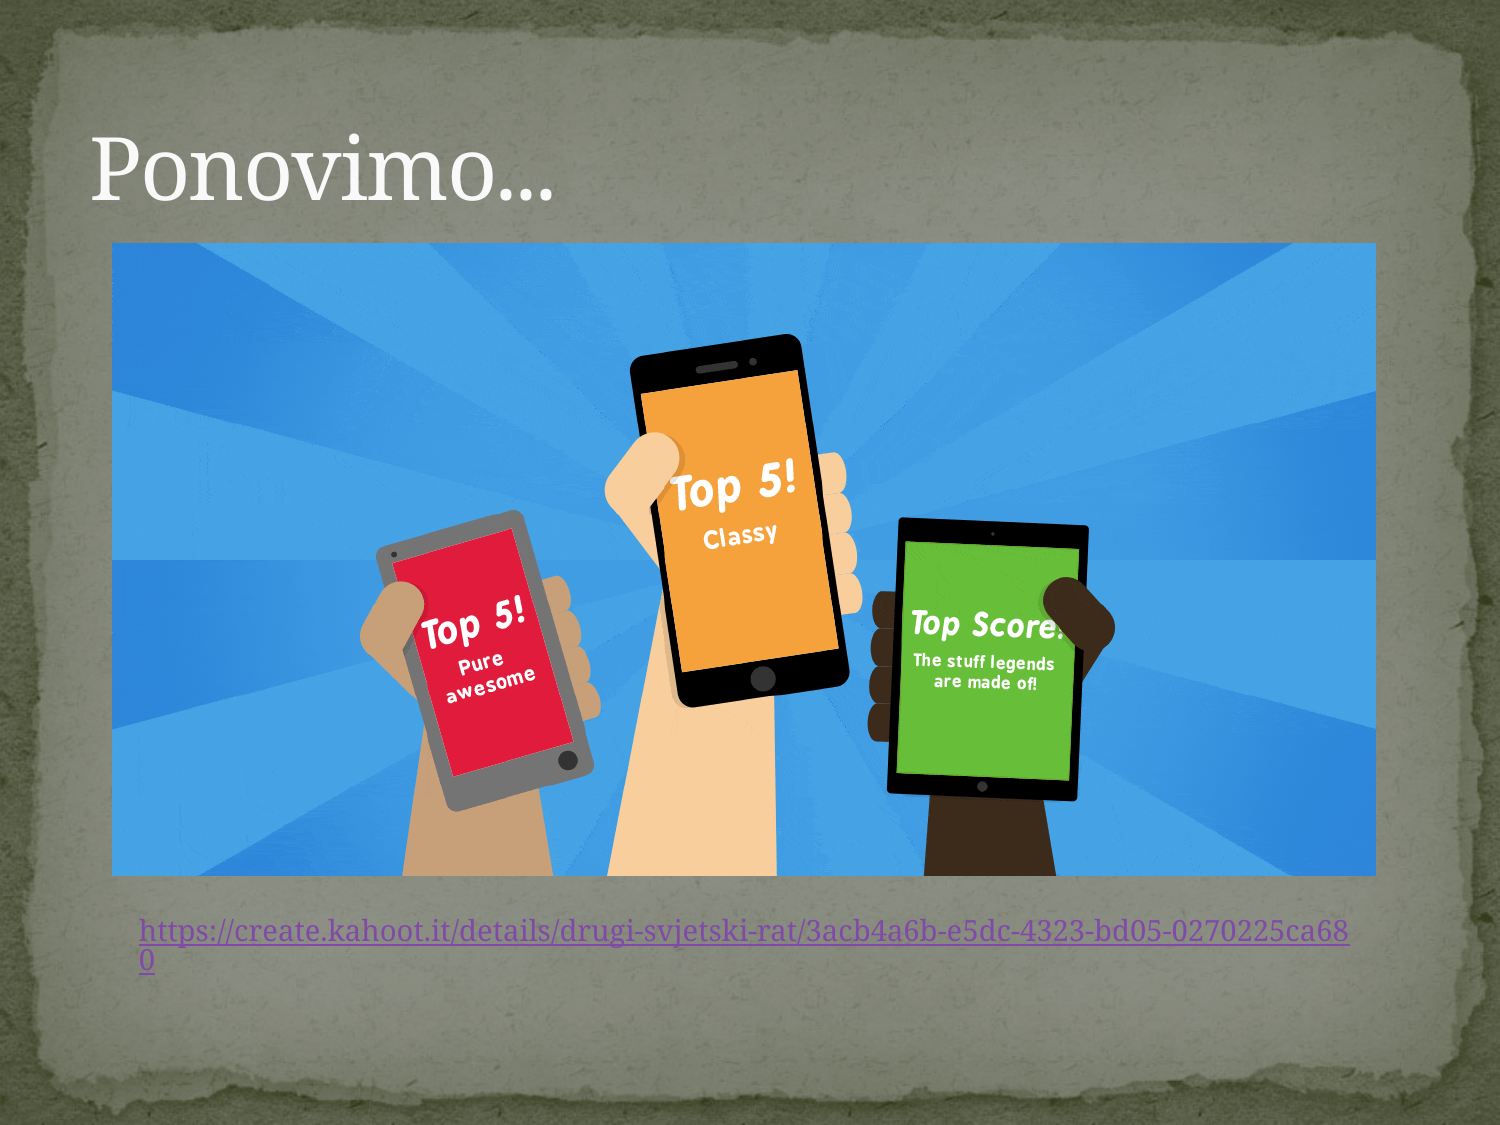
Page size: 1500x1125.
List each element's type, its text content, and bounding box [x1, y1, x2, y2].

text_box https://create.kahoot.it/details/drugi-svjetski-rat/3acb4a6b-e5dc-4323-bd05-0270225ca680 [123, 905, 1376, 995]
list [115, 246, 1375, 874]
title Ponovimo... [74, 24, 1425, 225]
